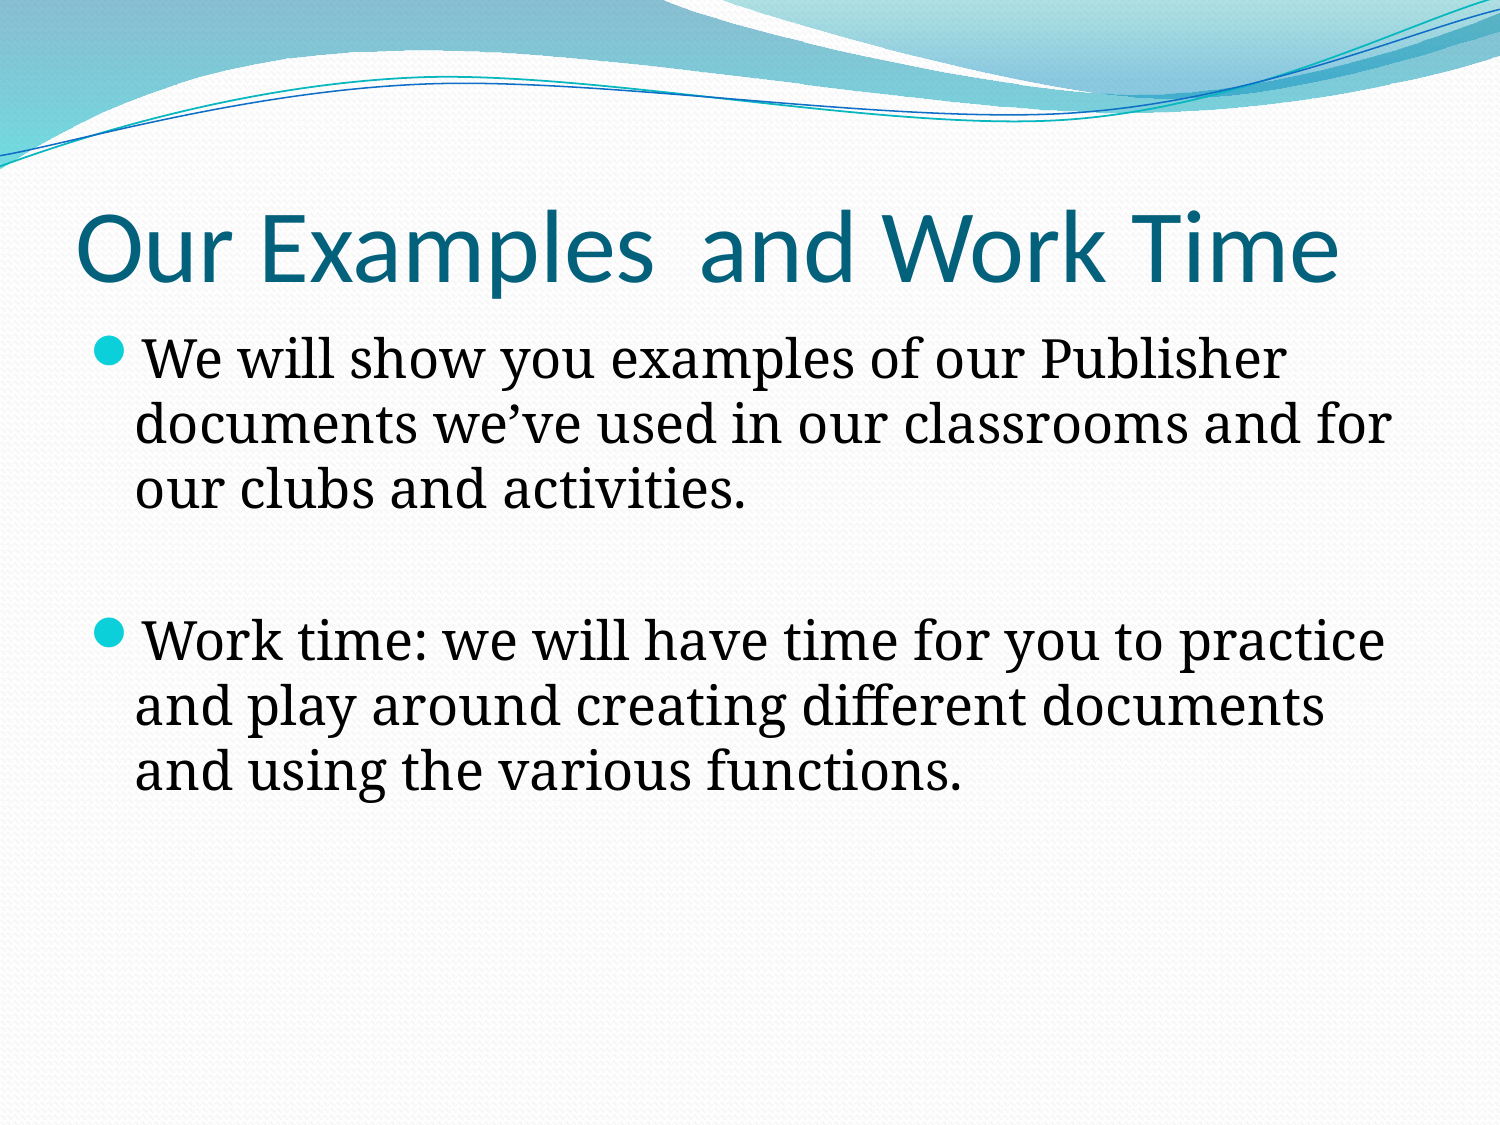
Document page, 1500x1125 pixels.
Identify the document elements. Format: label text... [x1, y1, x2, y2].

title Our Examples and Work Time [75, 115, 1425, 303]
list We will show you examples of our Publisher documents we’ve used in our classrooms and for our clubs and activities. Work time: we will have time for you to practice and play around creating different documents and using the various functions. [75, 317, 1425, 1038]
